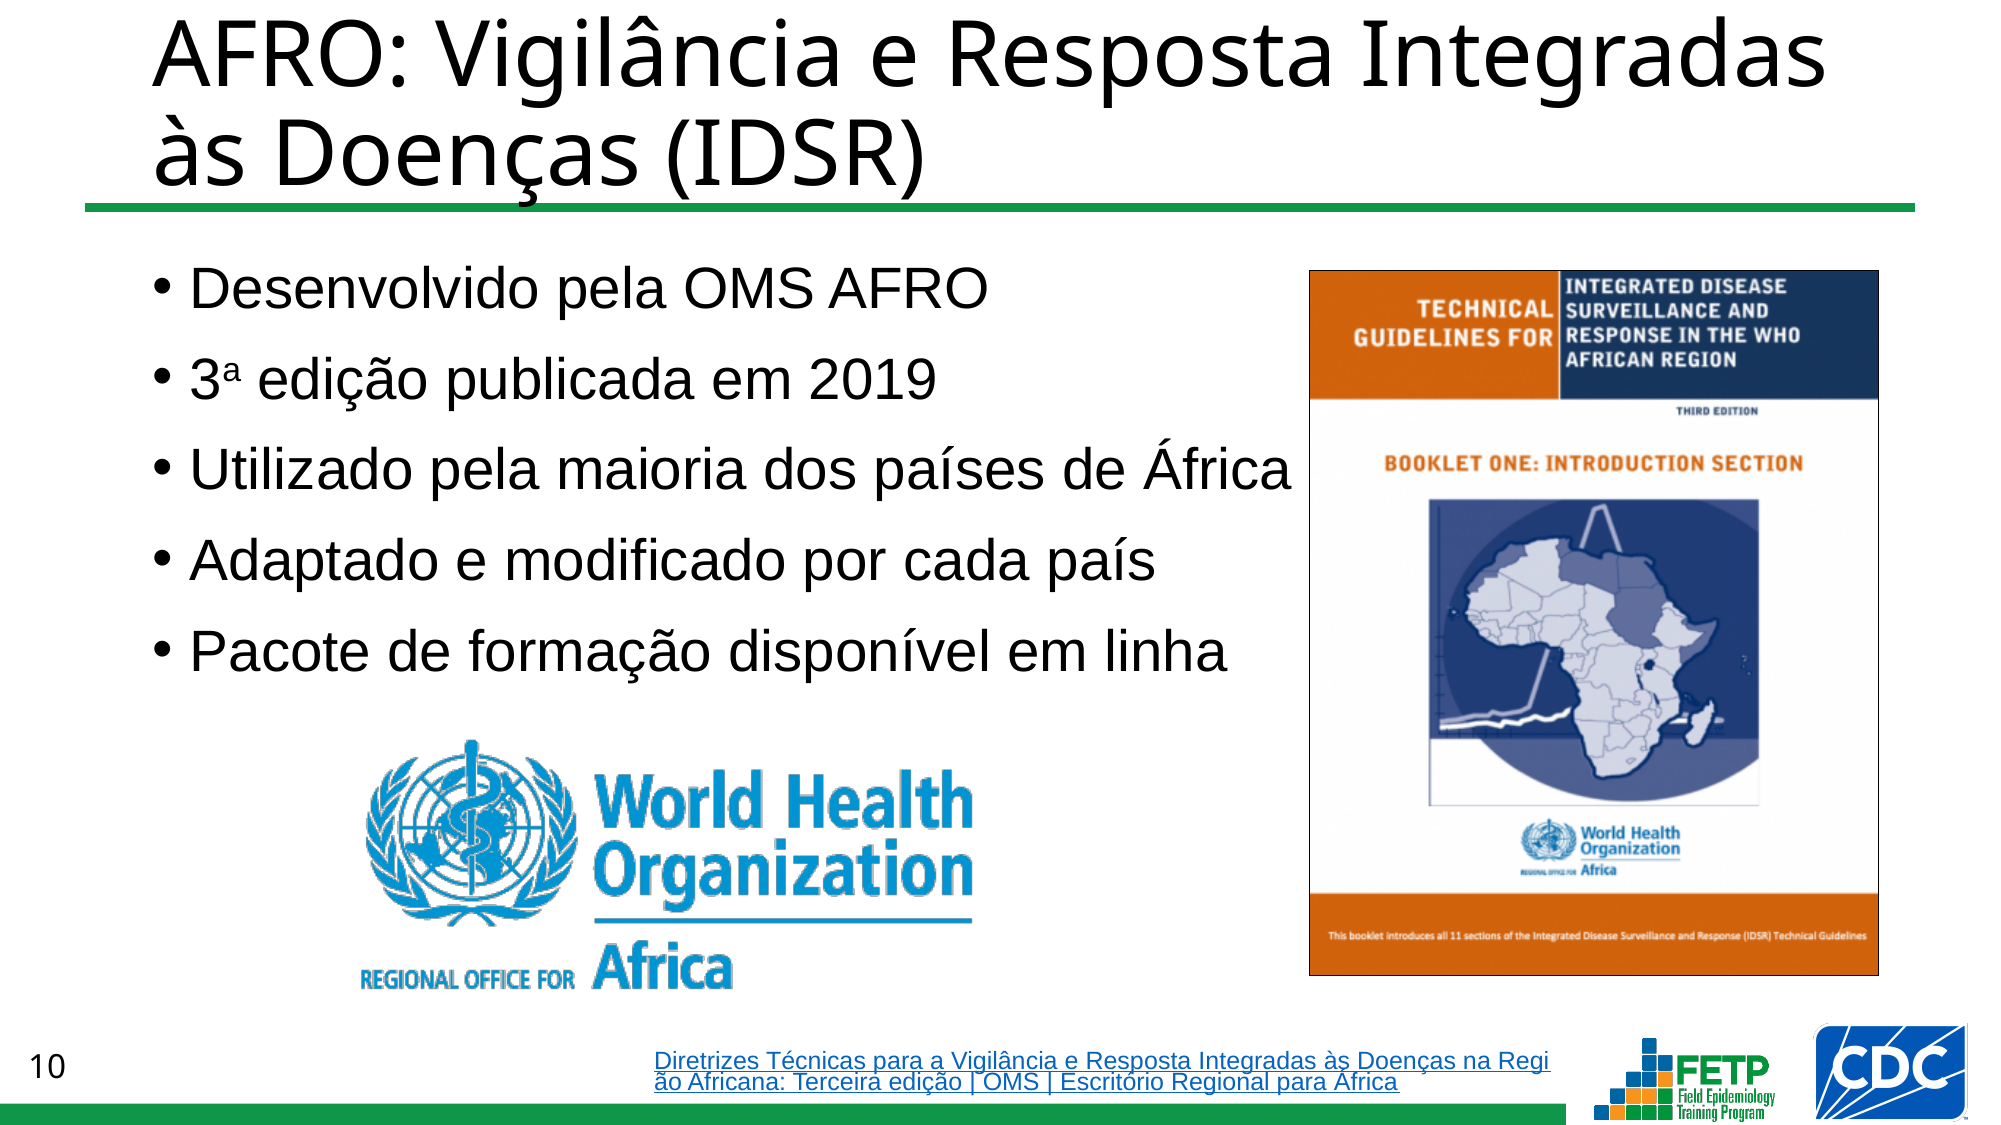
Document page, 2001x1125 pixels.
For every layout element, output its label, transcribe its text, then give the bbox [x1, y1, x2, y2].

picture [1594, 1038, 1775, 1122]
picture [1813, 1023, 1968, 1122]
picture [1309, 270, 1879, 976]
list Diretrizes Técnicas para a Vigilância e Resposta Integradas às Doenças na Região Africana: Terceira edição | OMS | Escritório Regional para África [639, 1040, 1567, 1082]
list Desenvolvido pela OMS AFRO 3a edição publicada em 2019 Utilizado pela maioria dos países de África Adaptado e modificado por cada país Pacote de formação disponível em linha [137, 242, 1863, 1004]
title AFRO: Vigilância e Resposta Integradas às Doenças (IDSR) [137, 0, 2000, 261]
picture [354, 709, 980, 1022]
